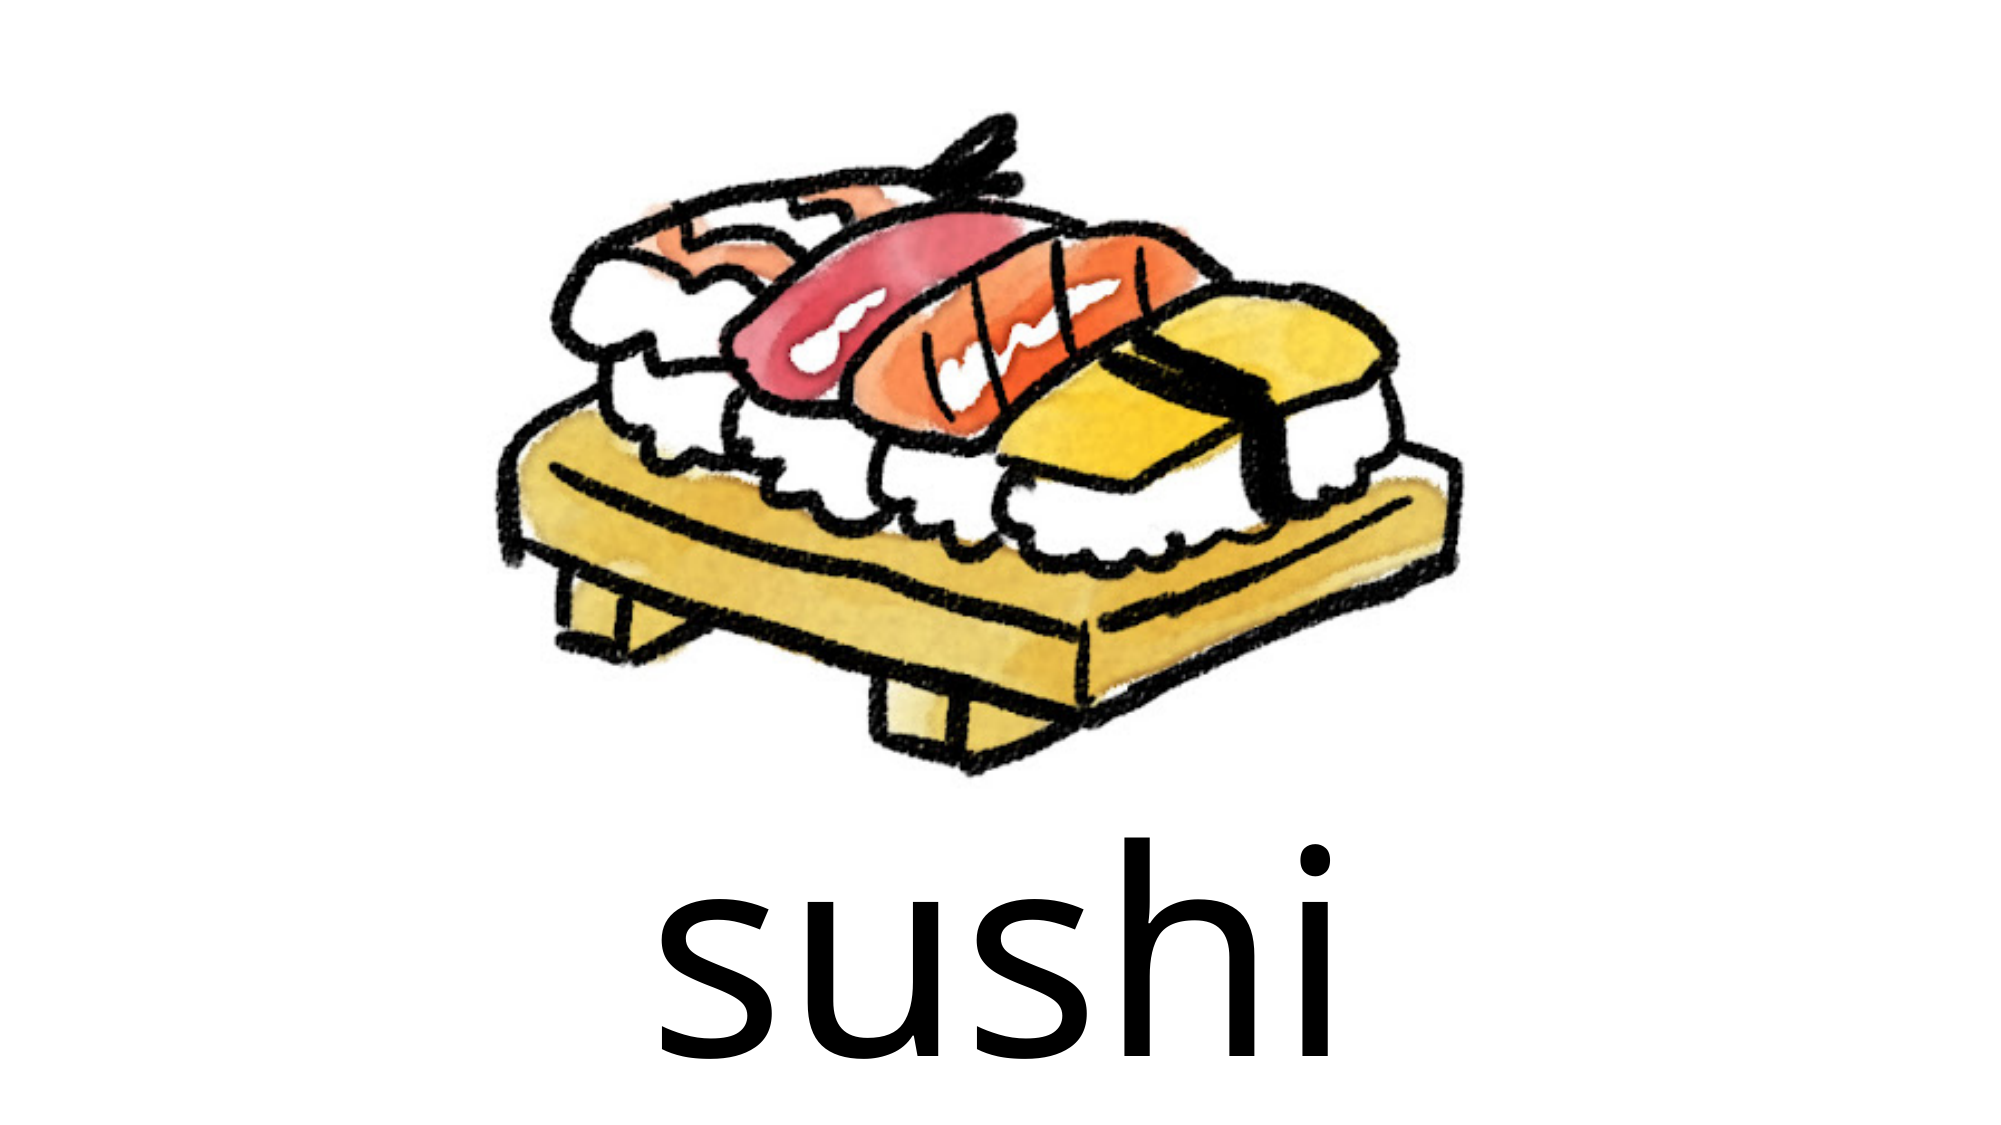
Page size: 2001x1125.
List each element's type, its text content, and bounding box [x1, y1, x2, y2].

picture [470, 74, 1474, 838]
text_box sushi [632, 838, 1368, 1122]
